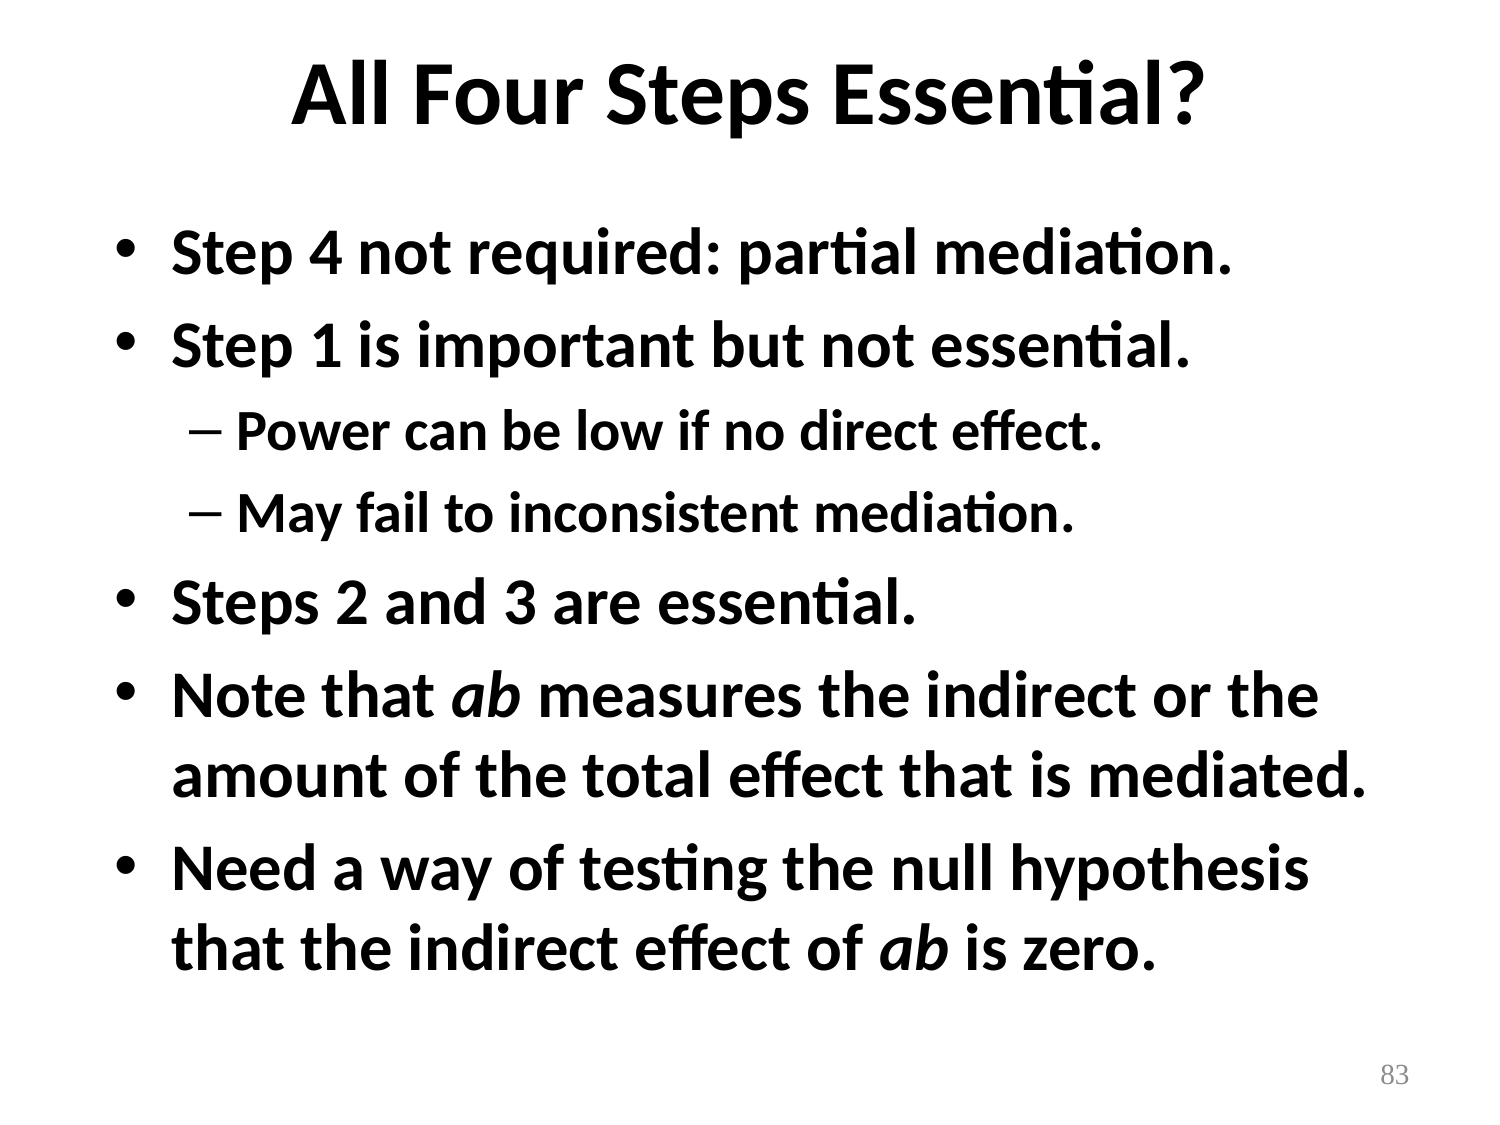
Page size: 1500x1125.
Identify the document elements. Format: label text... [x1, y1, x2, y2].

title All Four Steps Essential? [112, 0, 1388, 175]
slide_number 83 [1074, 1042, 1425, 1103]
list Step 4 not required: partial mediation. Step 1 is important but not essential. Power can be low if no direct effect. May fail to inconsistent mediation. Steps 2 and 3 are essential. Note that ab measures the indirect or the amount of the total effect that is mediated. Need a way of testing the null hypothesis that the indirect effect of ab is zero. [99, 200, 1425, 1025]
